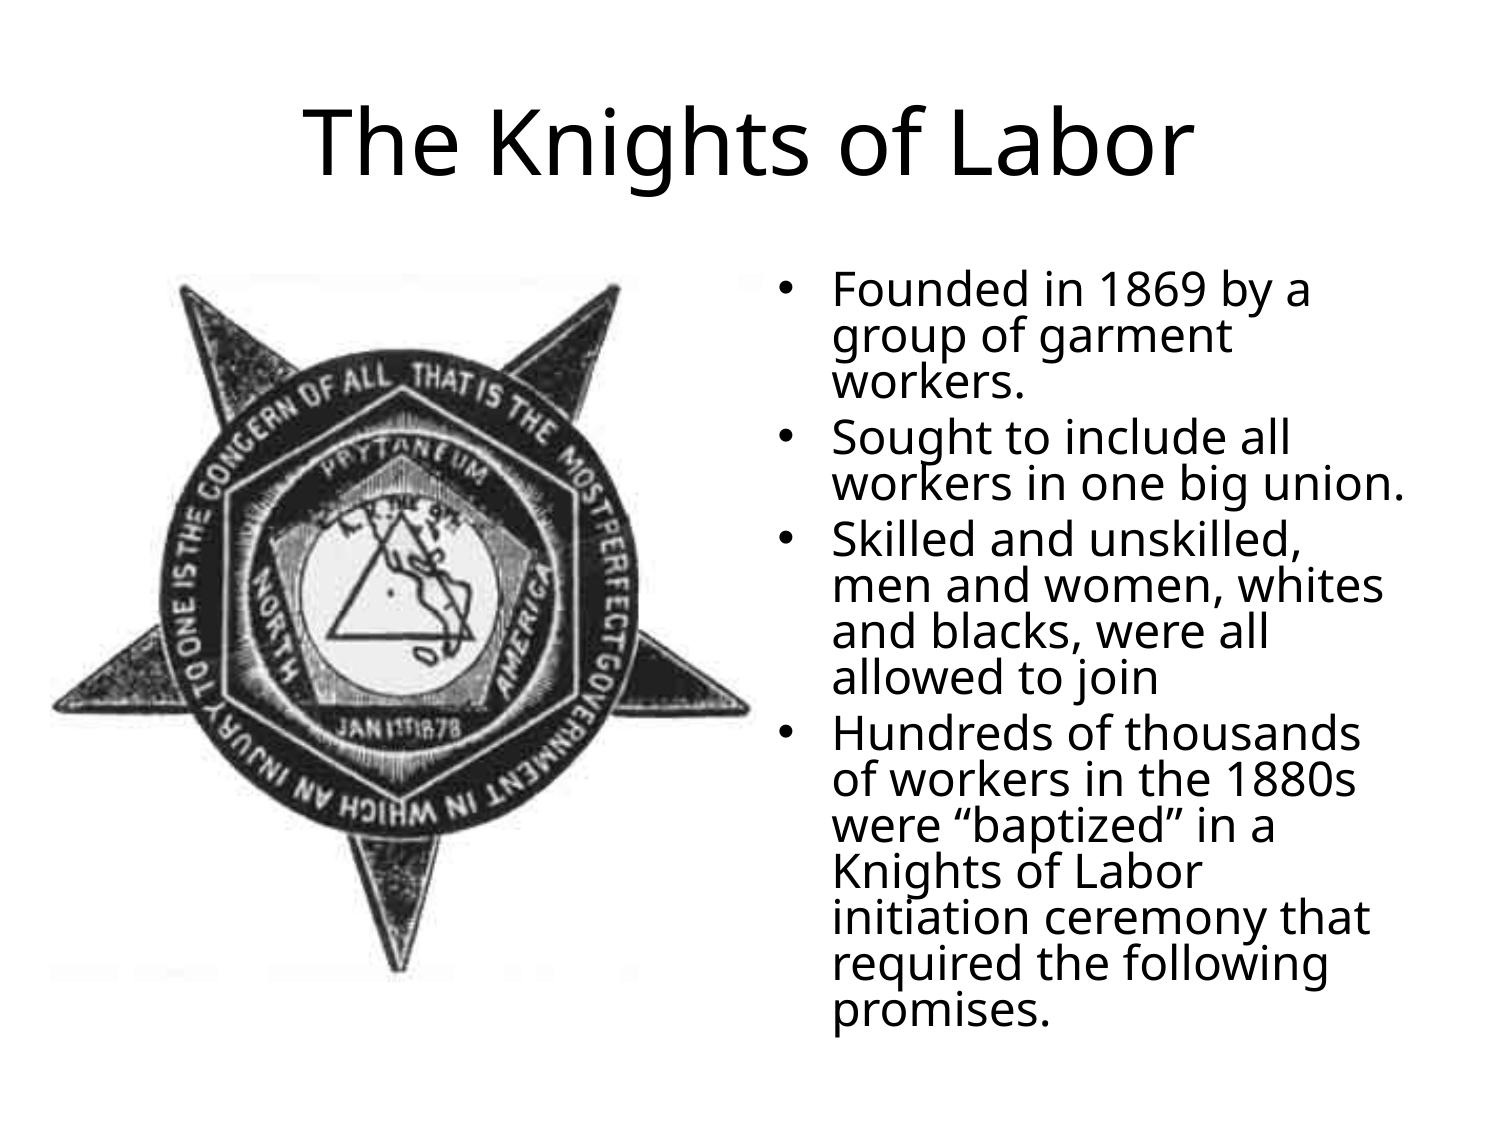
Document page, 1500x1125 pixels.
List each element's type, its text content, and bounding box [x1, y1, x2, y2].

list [49, 274, 763, 982]
title The Knights of Labor [75, 45, 1425, 233]
list Founded in 1869 by a group of garment workers. Sought to include all workers in one big union. Skilled and unskilled, men and women, whites and blacks, were all allowed to join Hundreds of thousands of workers in the 1880s were “baptized” in a Knights of Labor initiation ceremony that required the following promises. [762, 262, 1425, 1083]
